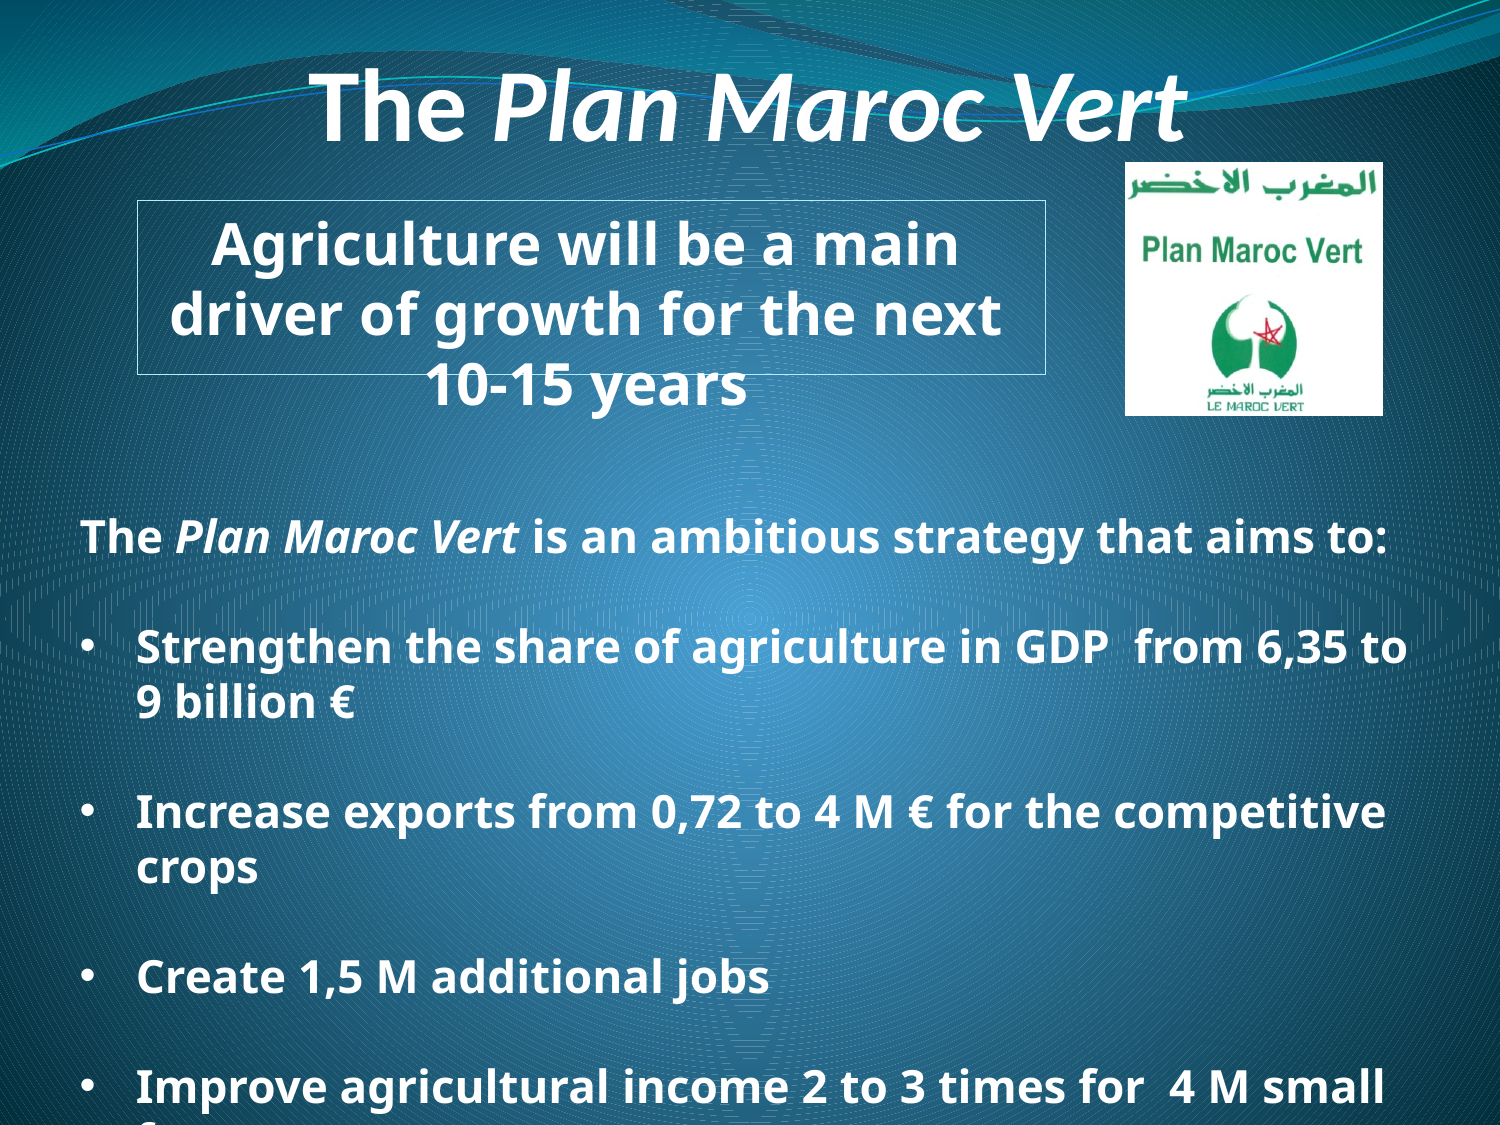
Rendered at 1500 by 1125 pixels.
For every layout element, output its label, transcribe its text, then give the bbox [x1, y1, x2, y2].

picture [1124, 162, 1383, 416]
title The Plan Maroc Vert [37, 37, 1463, 163]
subtitle The Plan Maroc Vert is an ambitious strategy that aims to: Strengthen the share of agriculture in GDP from 6,35 to 9 billion € Increase exports from 0,72 to 4 M € for the competitive crops Create 1,5 M additional jobs Improve agricultural income 2 to 3 times for 4 M small farmers [79, 500, 1450, 1075]
text_box Agriculture will be a main driver of growth for the next 10-15 years [137, 200, 1046, 375]
